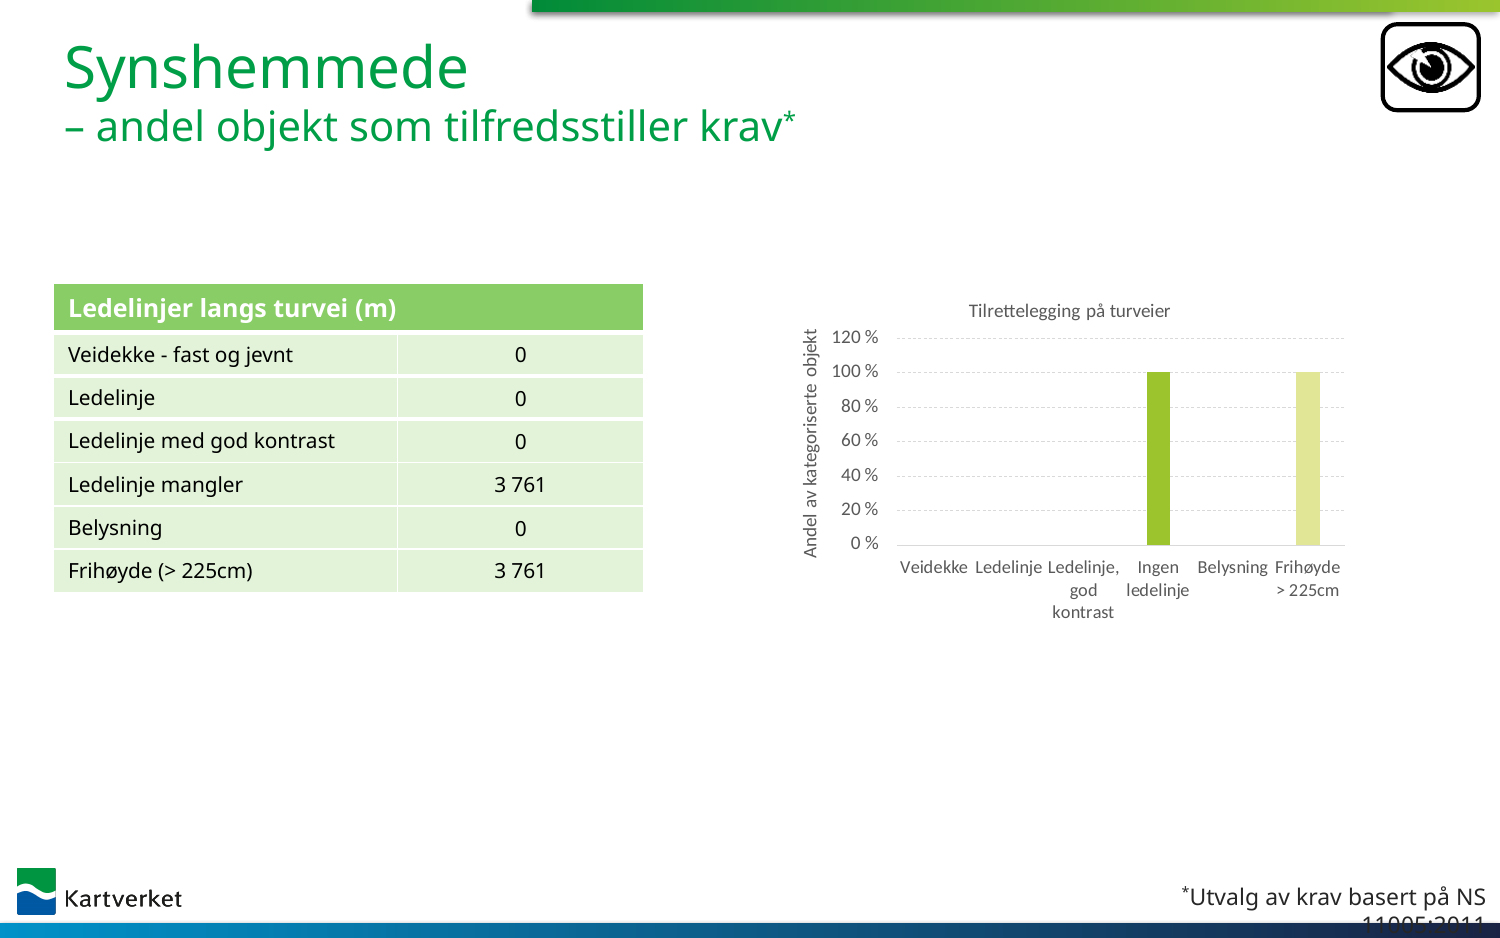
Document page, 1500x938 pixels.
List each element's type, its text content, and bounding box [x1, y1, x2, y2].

table_cell Ledelinje [54, 378, 397, 417]
table_cell Veidekke - fast og jevnt [54, 335, 397, 374]
text_box Synshemmede – andel objekt som tilfredsstiller krav* [49, 24, 1431, 158]
table_cell Ledelinje med god kontrast [54, 421, 397, 462]
table_cell 0 [398, 378, 643, 417]
table_cell Ledelinje mangler [54, 463, 397, 505]
table_cell 0 [398, 335, 643, 374]
table_cell Frihøyde (> 225cm) [54, 550, 397, 592]
table_cell 0 [398, 421, 643, 462]
table_header Ledelinjer langs turvei (m) [54, 284, 643, 330]
text_box *Utvalg av krav basert på NS 11005:2011 [1068, 873, 1500, 938]
table_cell Belysning [54, 507, 397, 548]
picture [791, 291, 1348, 630]
table_cell 0 [398, 507, 643, 548]
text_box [1382, 24, 1480, 111]
table_cell 3 761 [398, 463, 643, 505]
table_cell 3 761 [398, 550, 643, 592]
